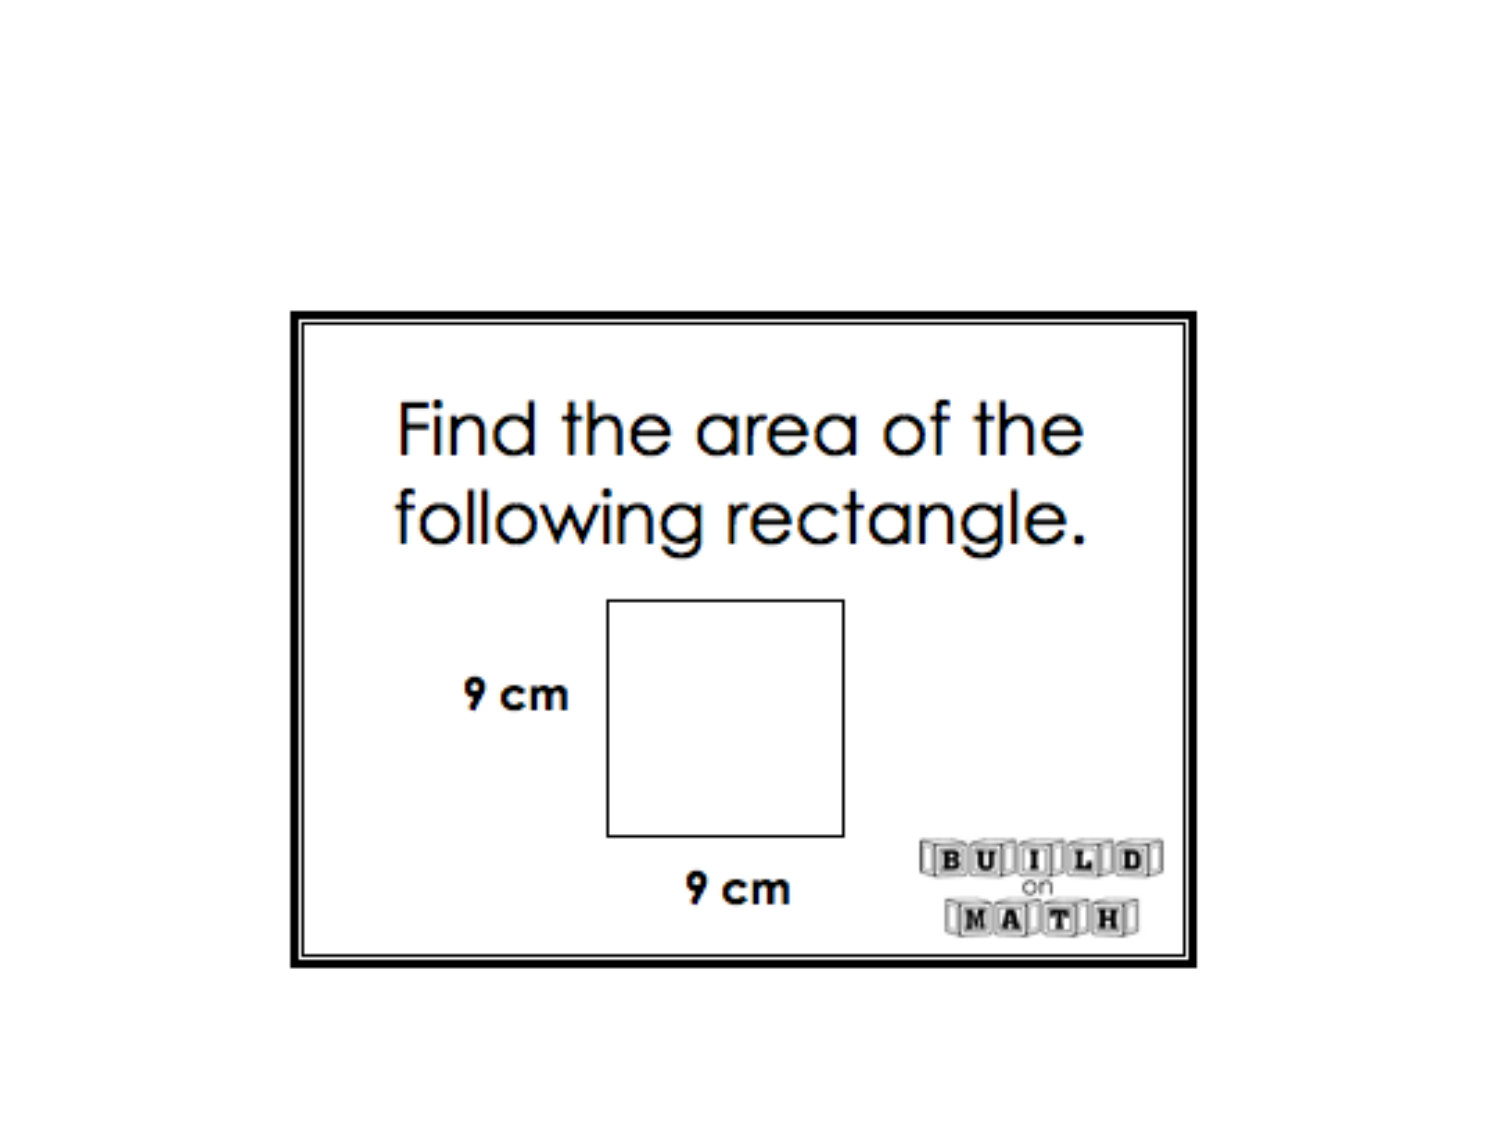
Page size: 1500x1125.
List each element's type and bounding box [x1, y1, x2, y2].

list [74, 262, 1426, 1006]
